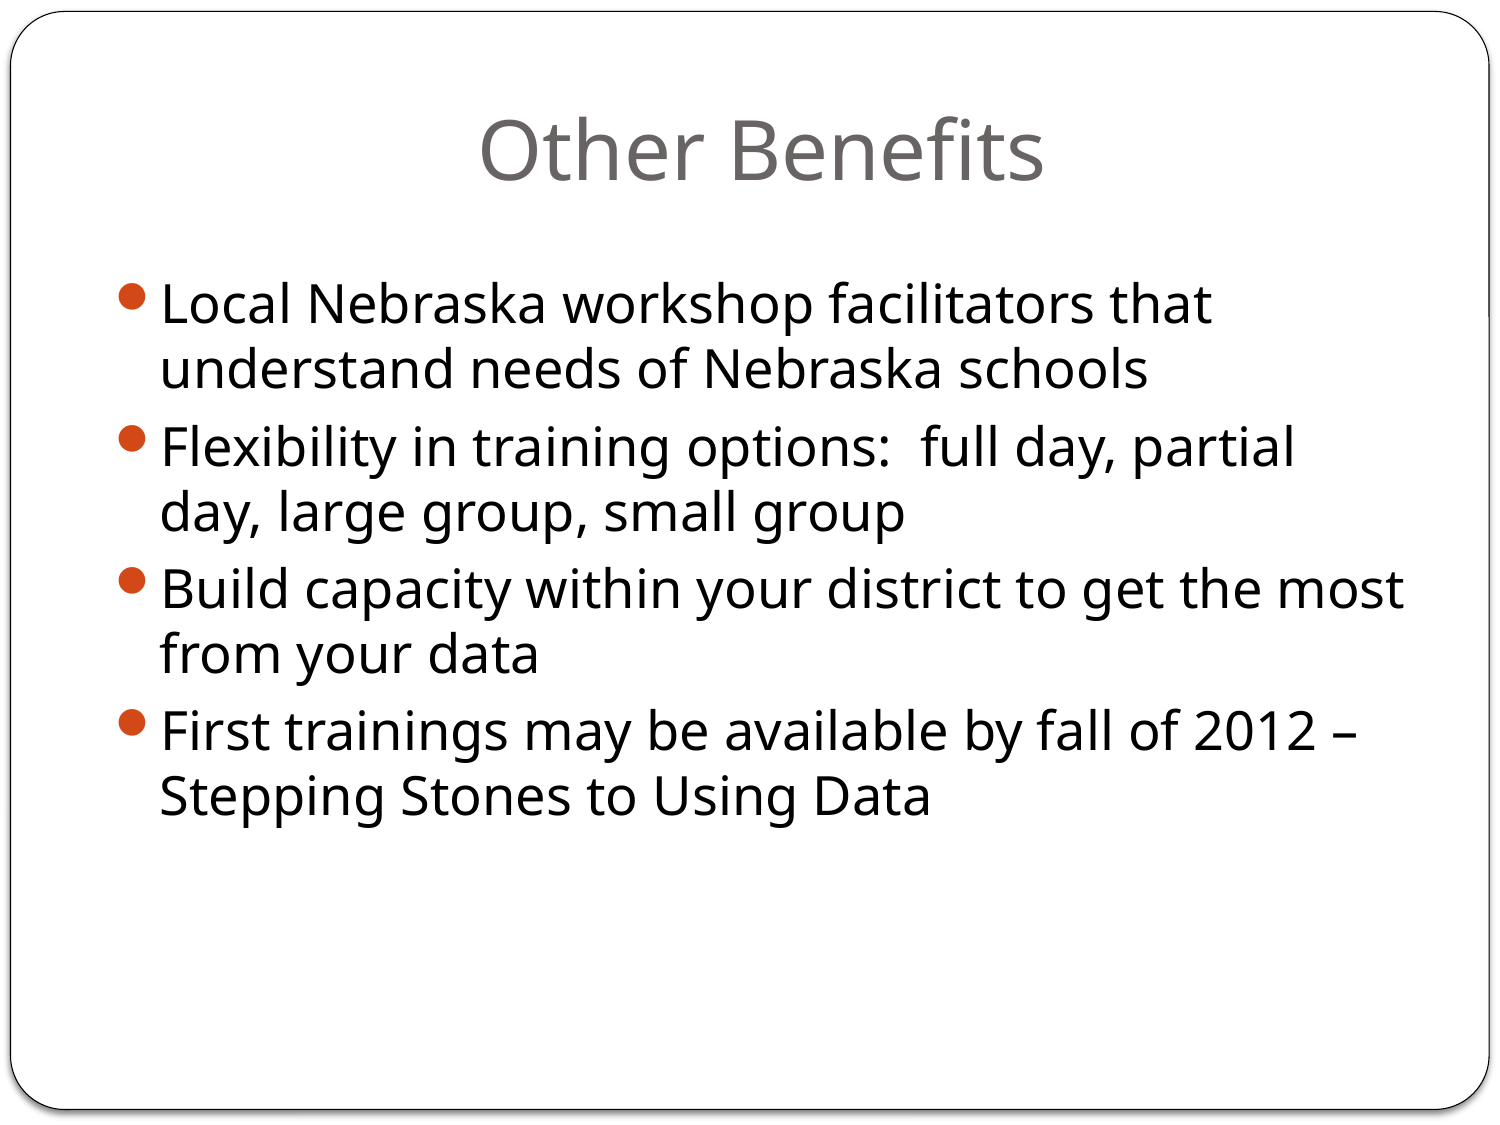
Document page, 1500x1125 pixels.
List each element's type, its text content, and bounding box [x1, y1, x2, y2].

title Other Benefits [99, 45, 1425, 213]
list Local Nebraska workshop facilitators that understand needs of Nebraska schools Flexibility in training options: full day, partial day, large group, small group Build capacity within your district to get the most from your data First trainings may be available by fall of 2012 – Stepping Stones to Using Data [99, 262, 1425, 988]
